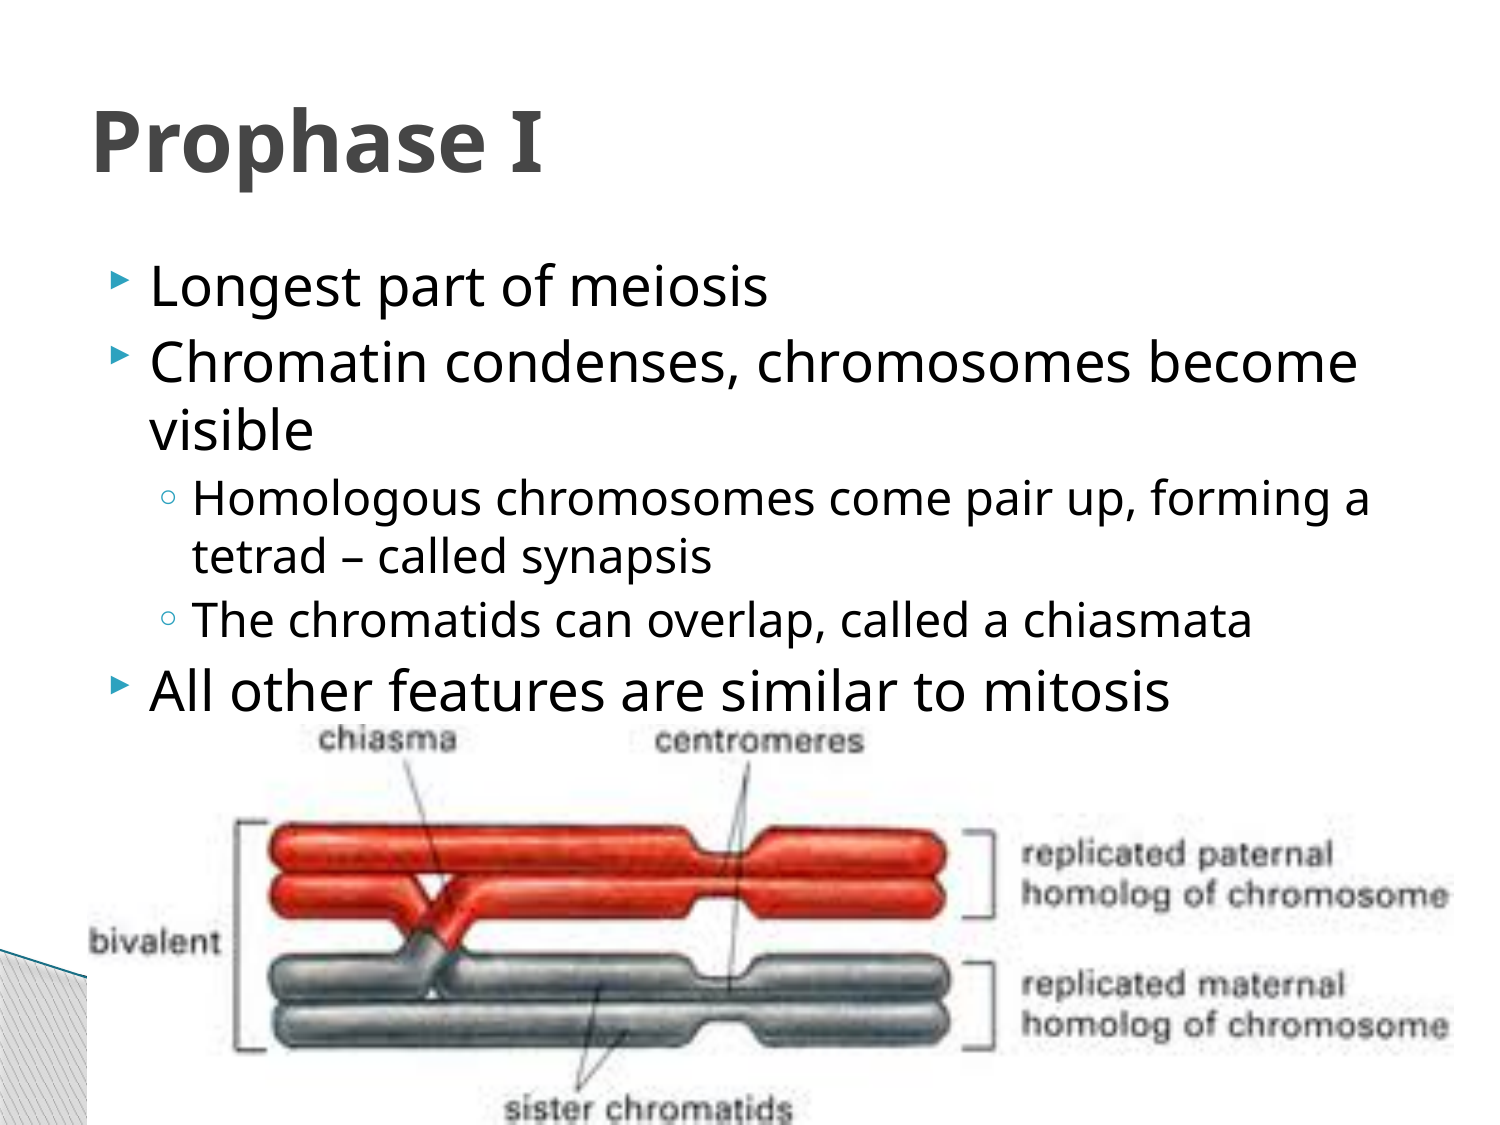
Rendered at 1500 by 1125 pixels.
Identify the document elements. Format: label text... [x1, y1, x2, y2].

list Longest part of meiosis Chromatin condenses, chromosomes become visible Homologous chromosomes come pair up, forming a tetrad – called synapsis The chromatids can overlap, called a chiasmata All other features are similar to mitosis [75, 243, 1425, 986]
title Prophase I [75, 45, 1425, 233]
picture [87, 724, 1454, 1125]
